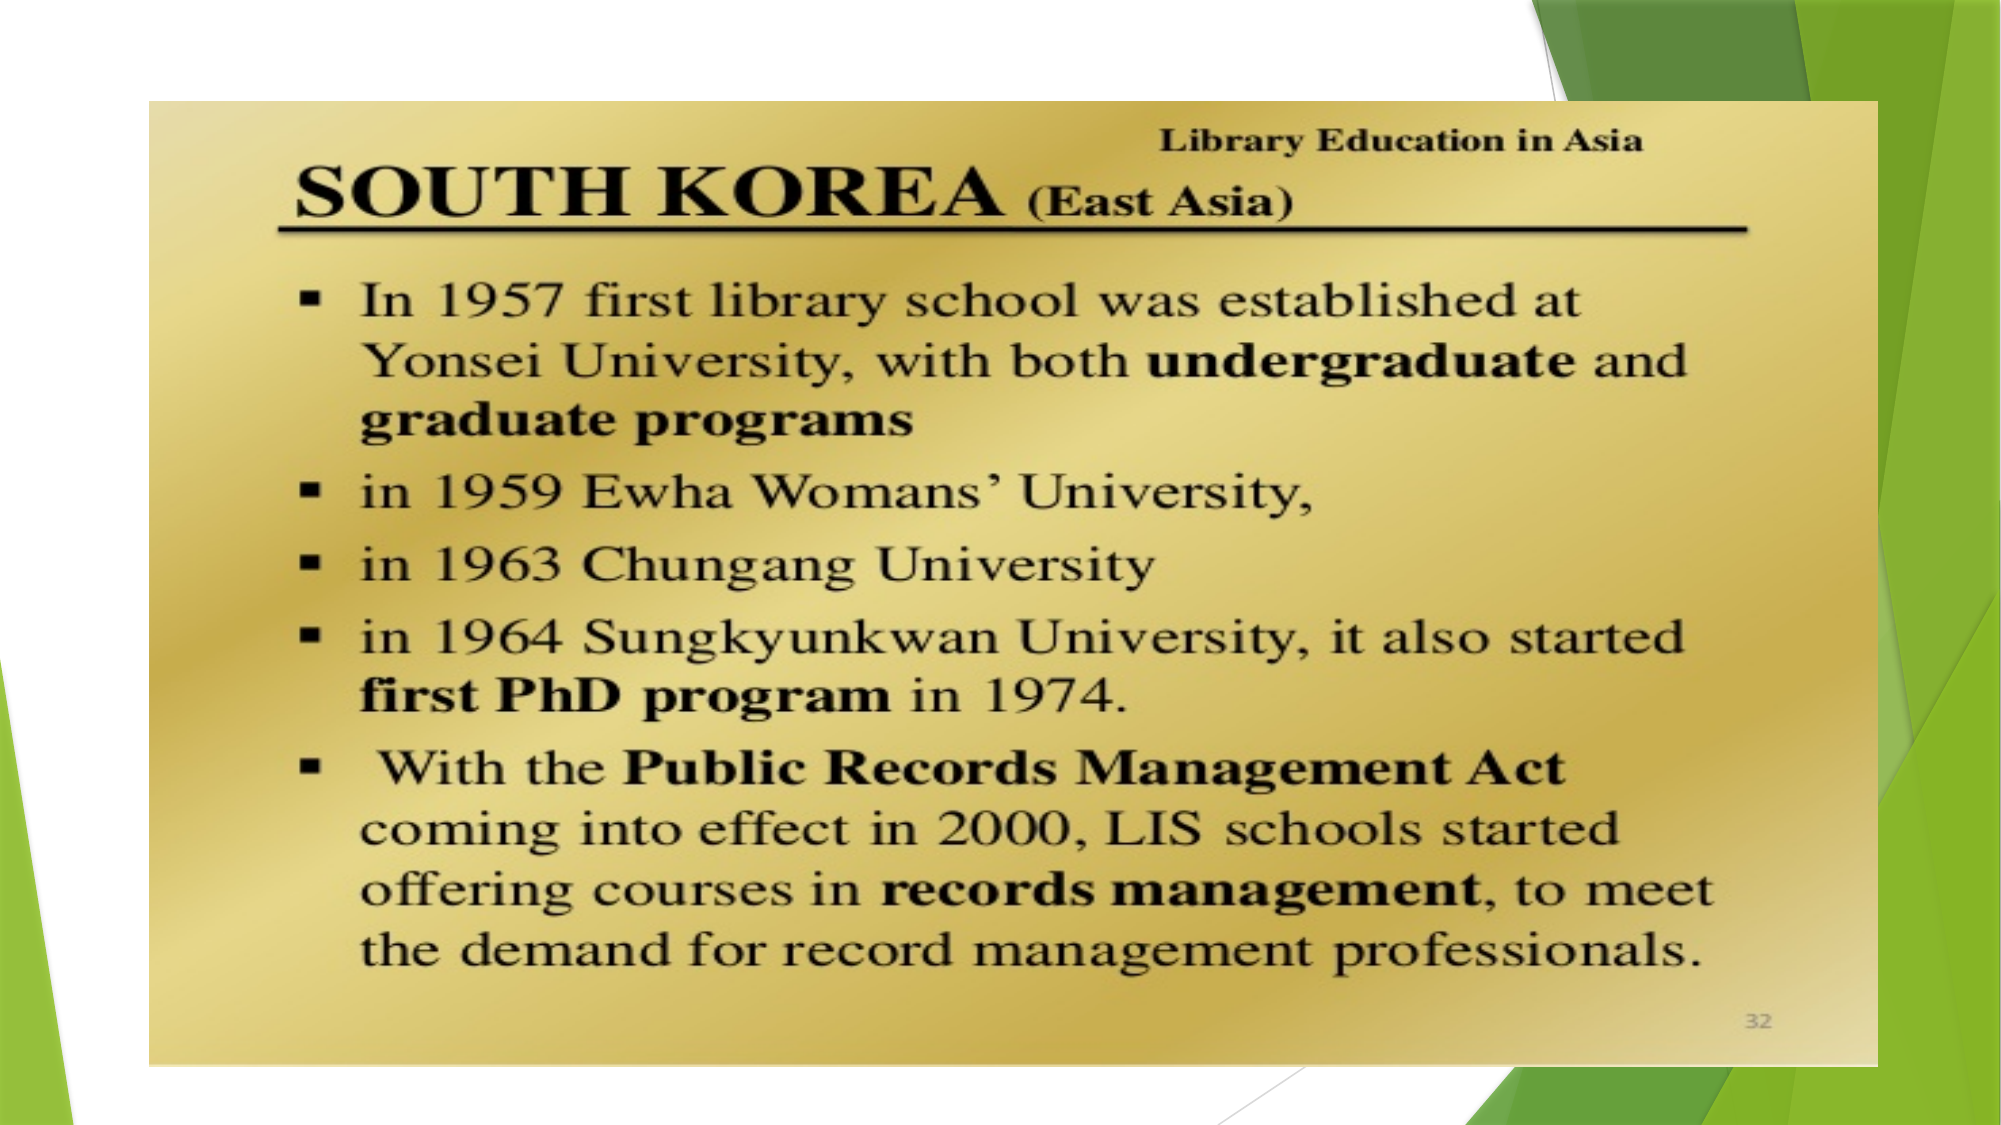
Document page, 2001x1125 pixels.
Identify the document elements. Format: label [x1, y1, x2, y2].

list [149, 100, 1878, 1067]
